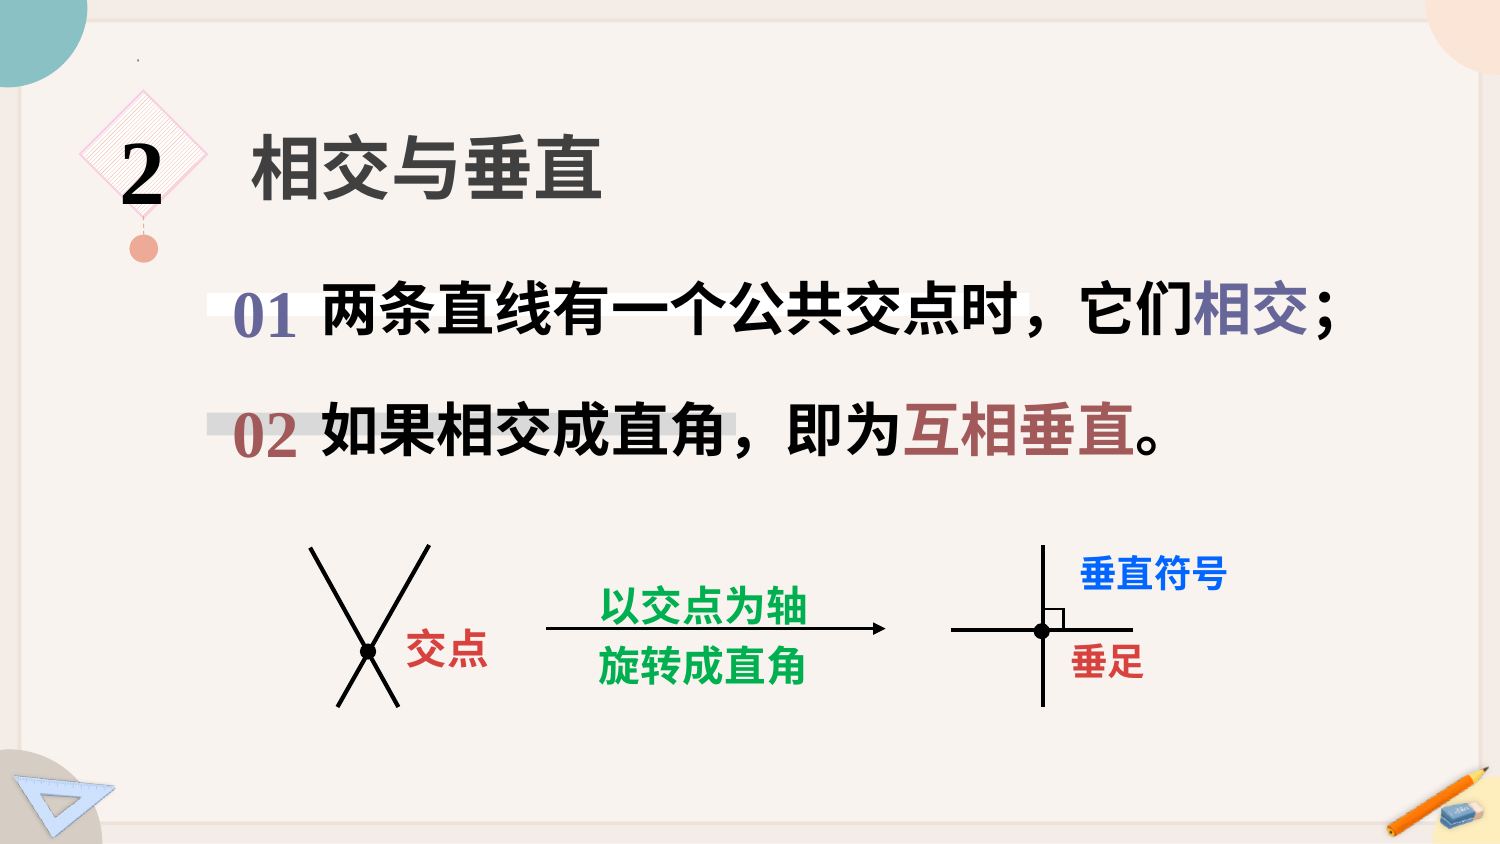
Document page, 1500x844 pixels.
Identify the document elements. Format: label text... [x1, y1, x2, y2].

text_box 交点 [430, 615, 519, 681]
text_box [950, 542, 1315, 707]
text_box 以交点为轴 旋转成直角 [584, 561, 941, 697]
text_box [207, 235, 1490, 349]
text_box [207, 355, 1490, 468]
picture [14, 737, 122, 840]
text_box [310, 545, 430, 708]
picture [1379, 766, 1499, 838]
text_box 相交与垂直 [249, 86, 699, 216]
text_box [81, 66, 249, 263]
